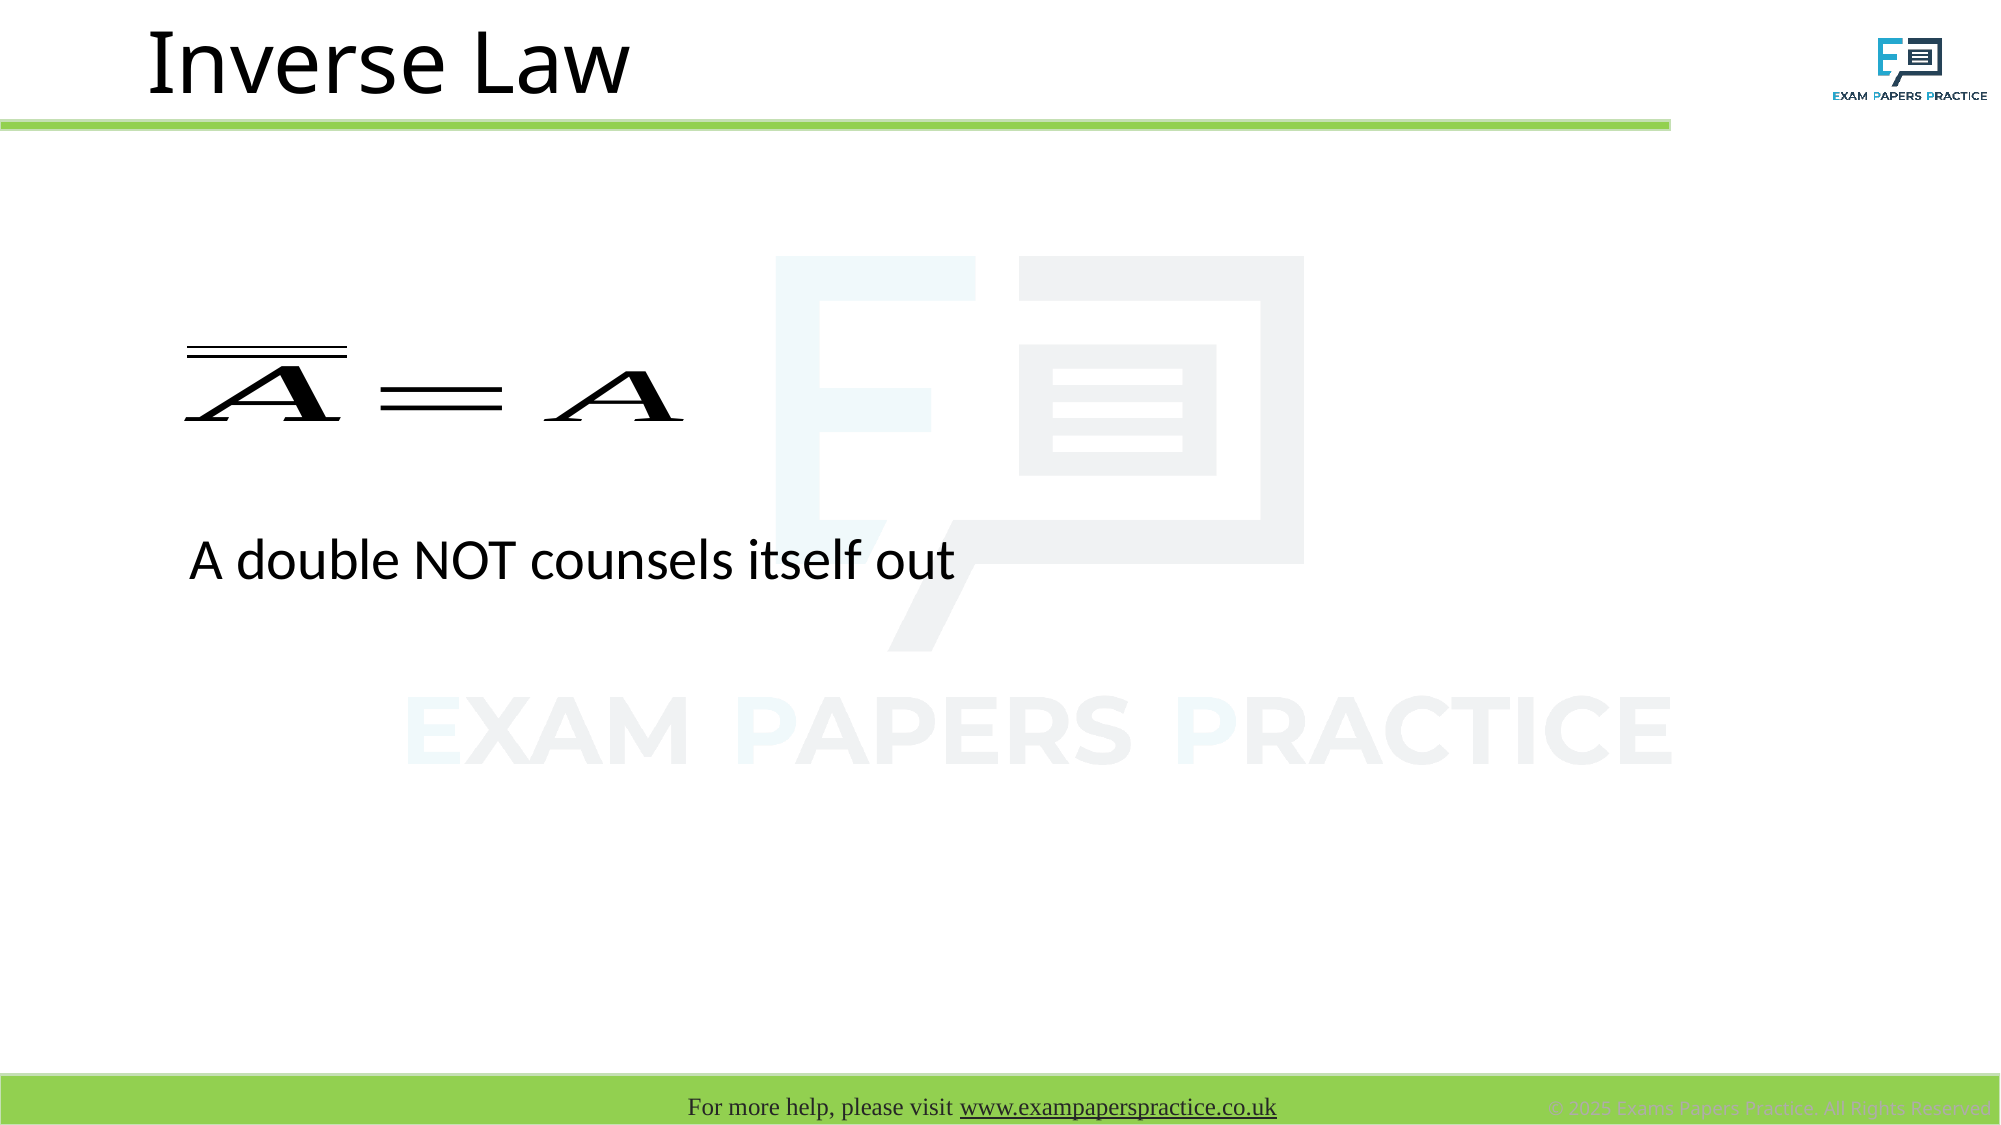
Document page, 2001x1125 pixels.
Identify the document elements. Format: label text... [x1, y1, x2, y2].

list A double NOT counsels itself out [174, 521, 1174, 658]
title Inverse Law [132, 11, 1858, 121]
